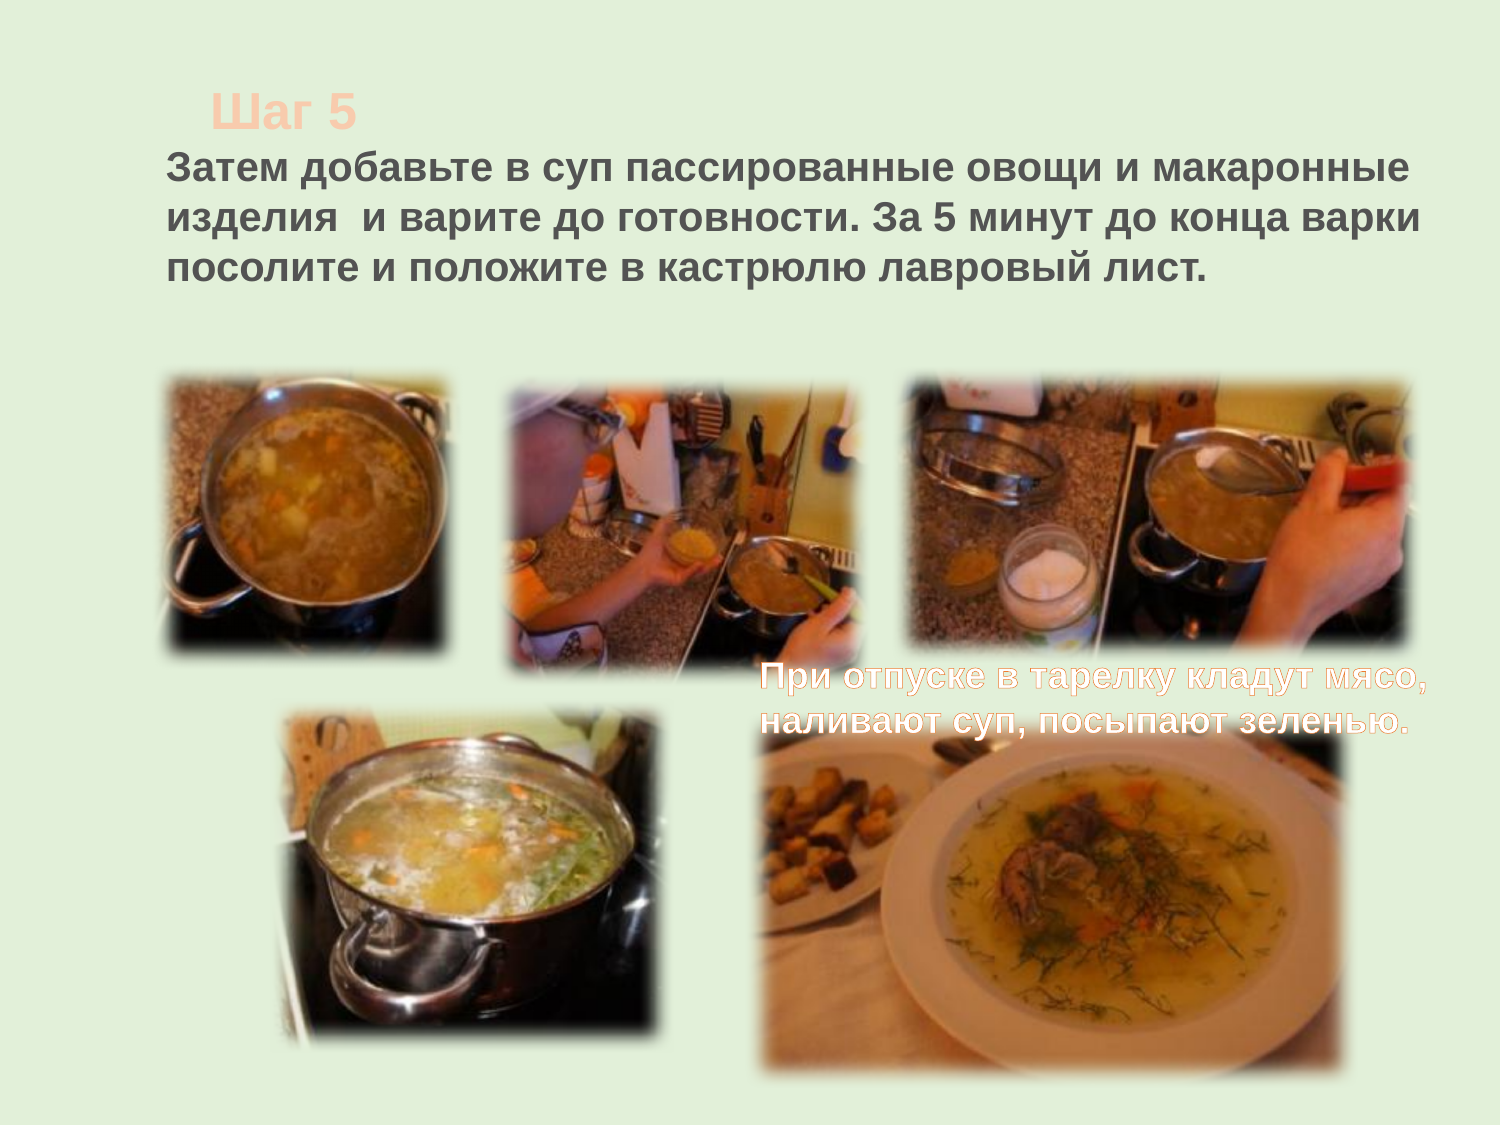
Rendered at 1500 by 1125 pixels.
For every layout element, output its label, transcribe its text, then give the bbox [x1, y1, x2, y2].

picture [744, 711, 1359, 1089]
picture [493, 373, 872, 688]
text_box При отпуске в тарелку кладут мясо, наливают суп, посыпают зеленью. [744, 643, 1500, 749]
picture [151, 362, 464, 671]
picture [270, 698, 674, 1054]
text_box Затем добавьте в суп пассированные овощи и макаронные изделия и варите до готовности. За 5 минут до конца варки посолите и положите в кастрюлю лавровый лист. [151, 131, 1451, 357]
picture [891, 365, 1424, 664]
text_box Шаг 5 [195, 65, 387, 147]
